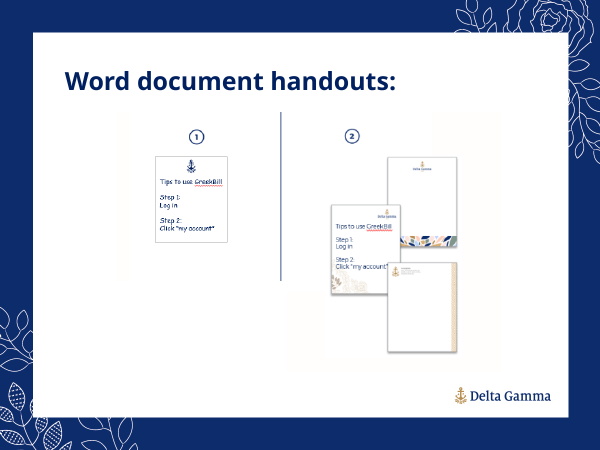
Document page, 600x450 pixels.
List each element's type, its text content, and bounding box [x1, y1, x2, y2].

text_box Word document handouts: [49, 58, 425, 104]
picture [0, 0, 600, 450]
